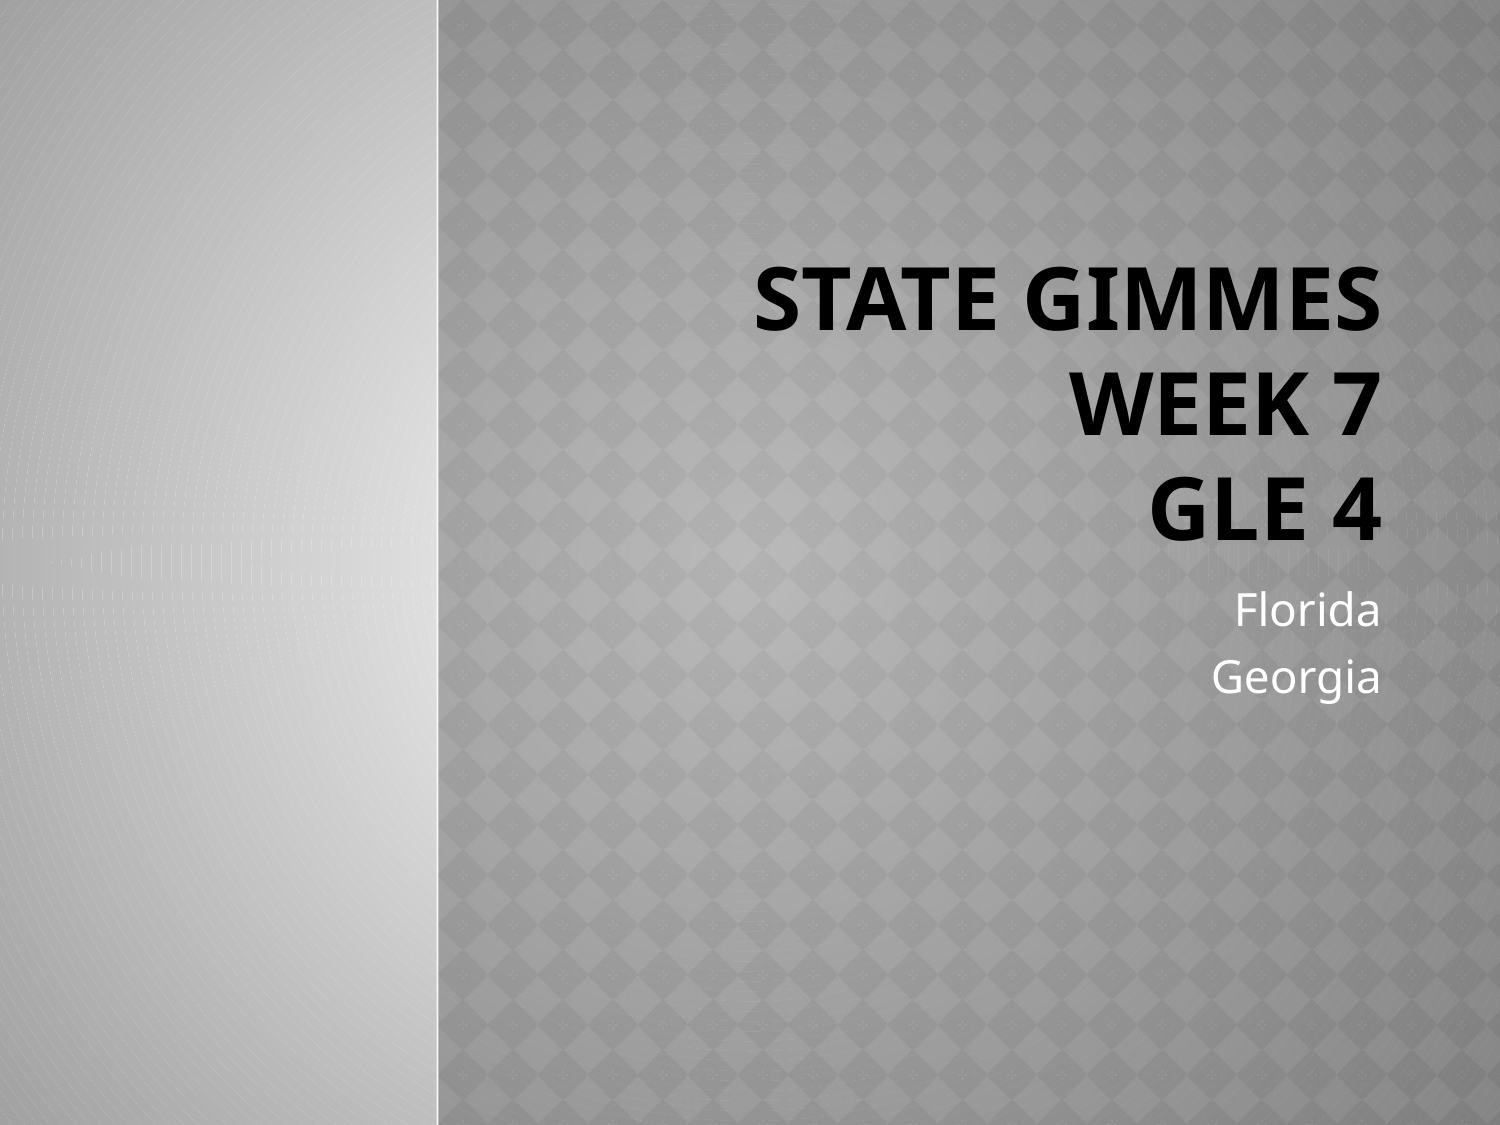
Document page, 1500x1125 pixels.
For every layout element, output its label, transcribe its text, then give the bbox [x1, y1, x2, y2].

subtitle Florida Georgia [550, 580, 1390, 762]
title State Gimmes Week 7 GLE 4 [552, 87, 1390, 558]
